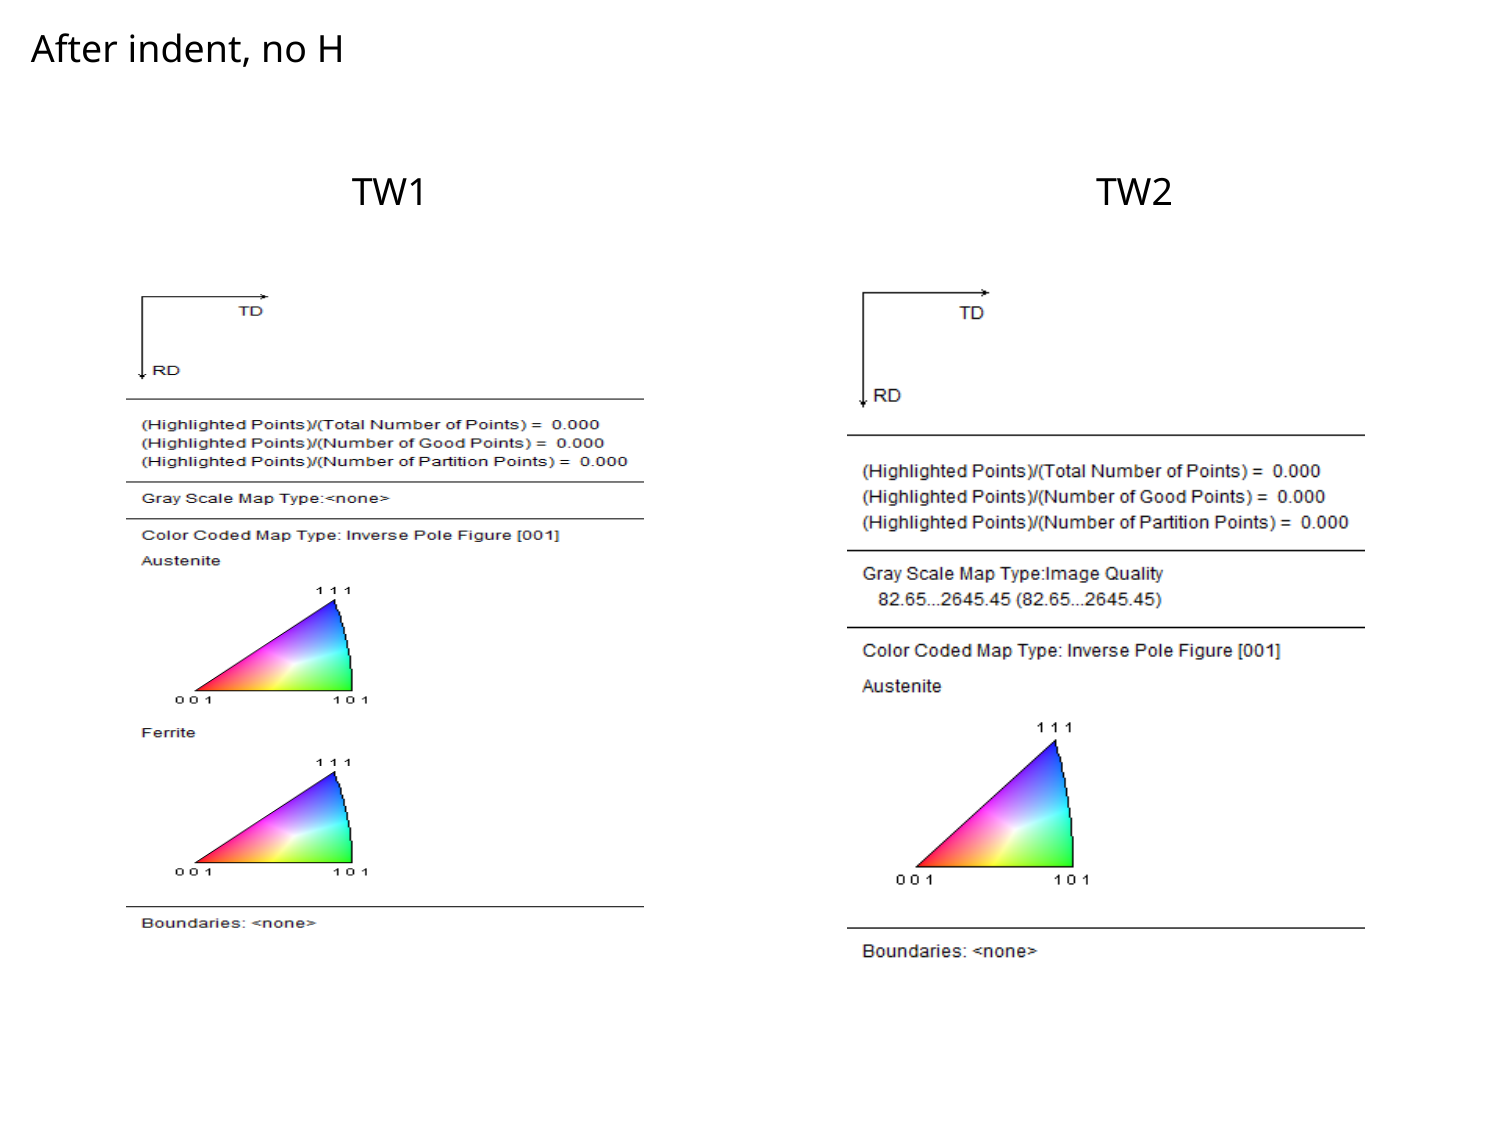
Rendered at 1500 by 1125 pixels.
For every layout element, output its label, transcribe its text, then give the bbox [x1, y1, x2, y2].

picture [126, 286, 644, 941]
picture [846, 278, 1365, 977]
text_box TW1 [337, 160, 444, 221]
text_box After indent, no H [16, 17, 361, 78]
text_box TW2 [1081, 160, 1189, 221]
